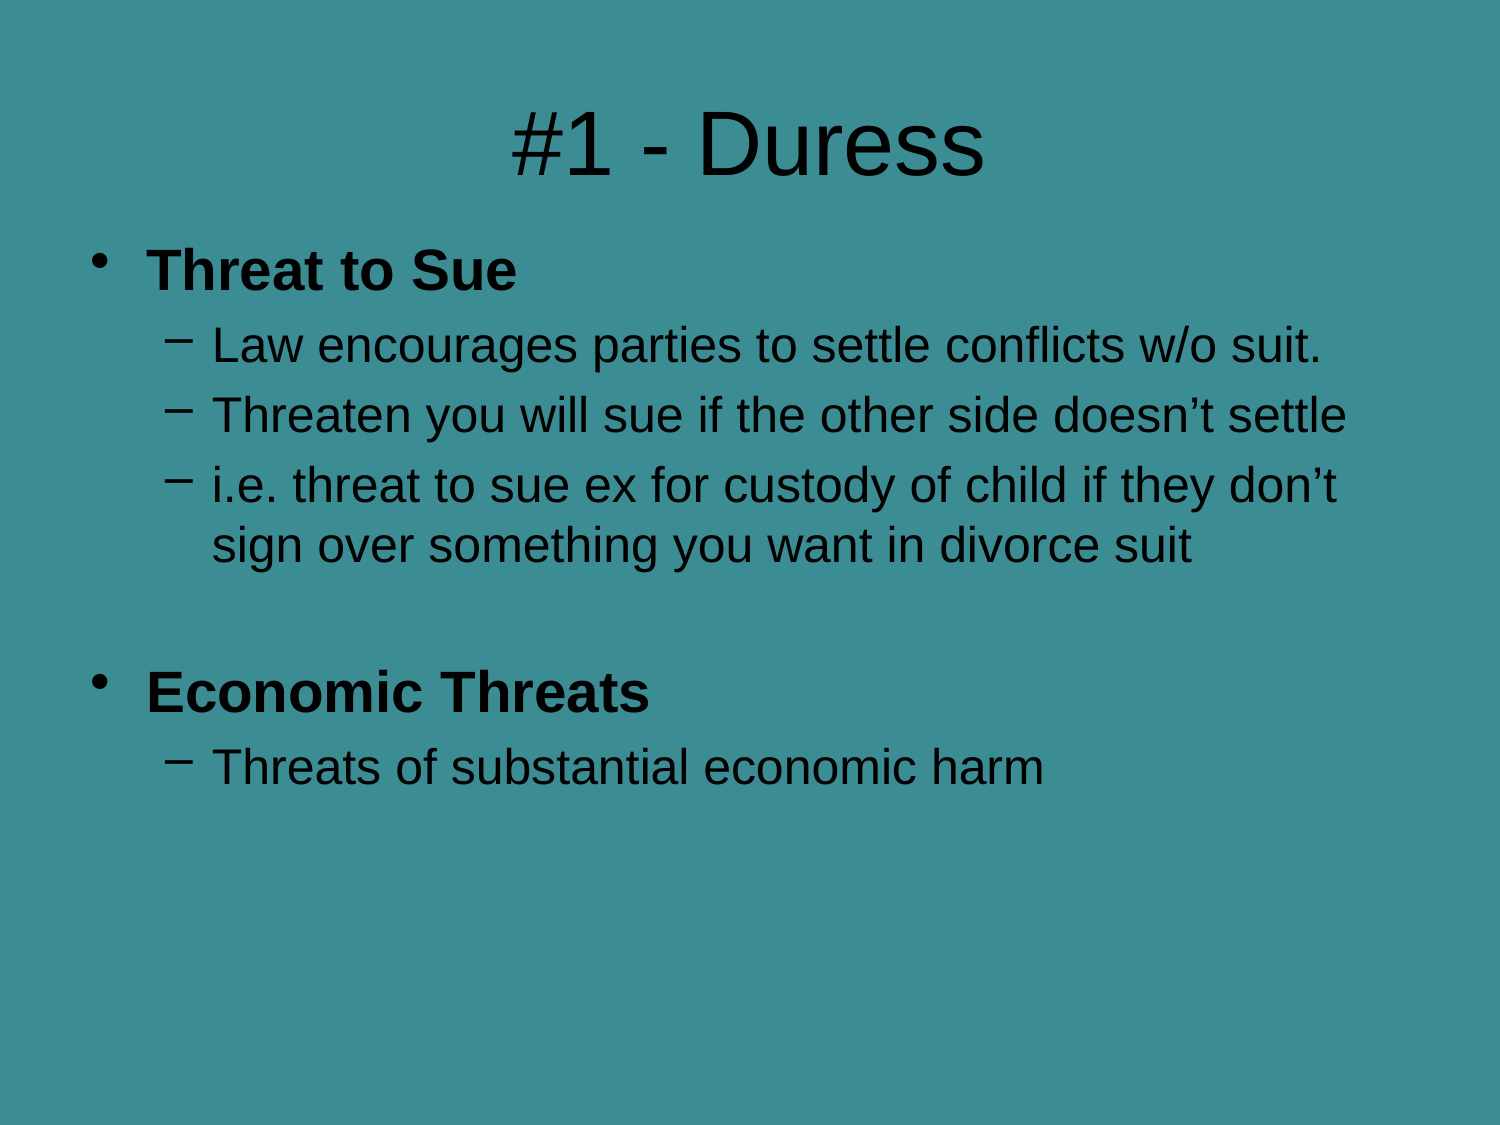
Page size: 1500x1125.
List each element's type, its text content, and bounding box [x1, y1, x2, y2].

title #1 - Duress [74, 44, 1426, 224]
list Threat to Sue Law encourages parties to settle conflicts w/o suit. Threaten you will sue if the other side doesn’t settle i.e. threat to sue ex for custody of child if they don’t sign over something you want in divorce suit Economic Threats Threats of substantial economic harm [74, 224, 1426, 1051]
